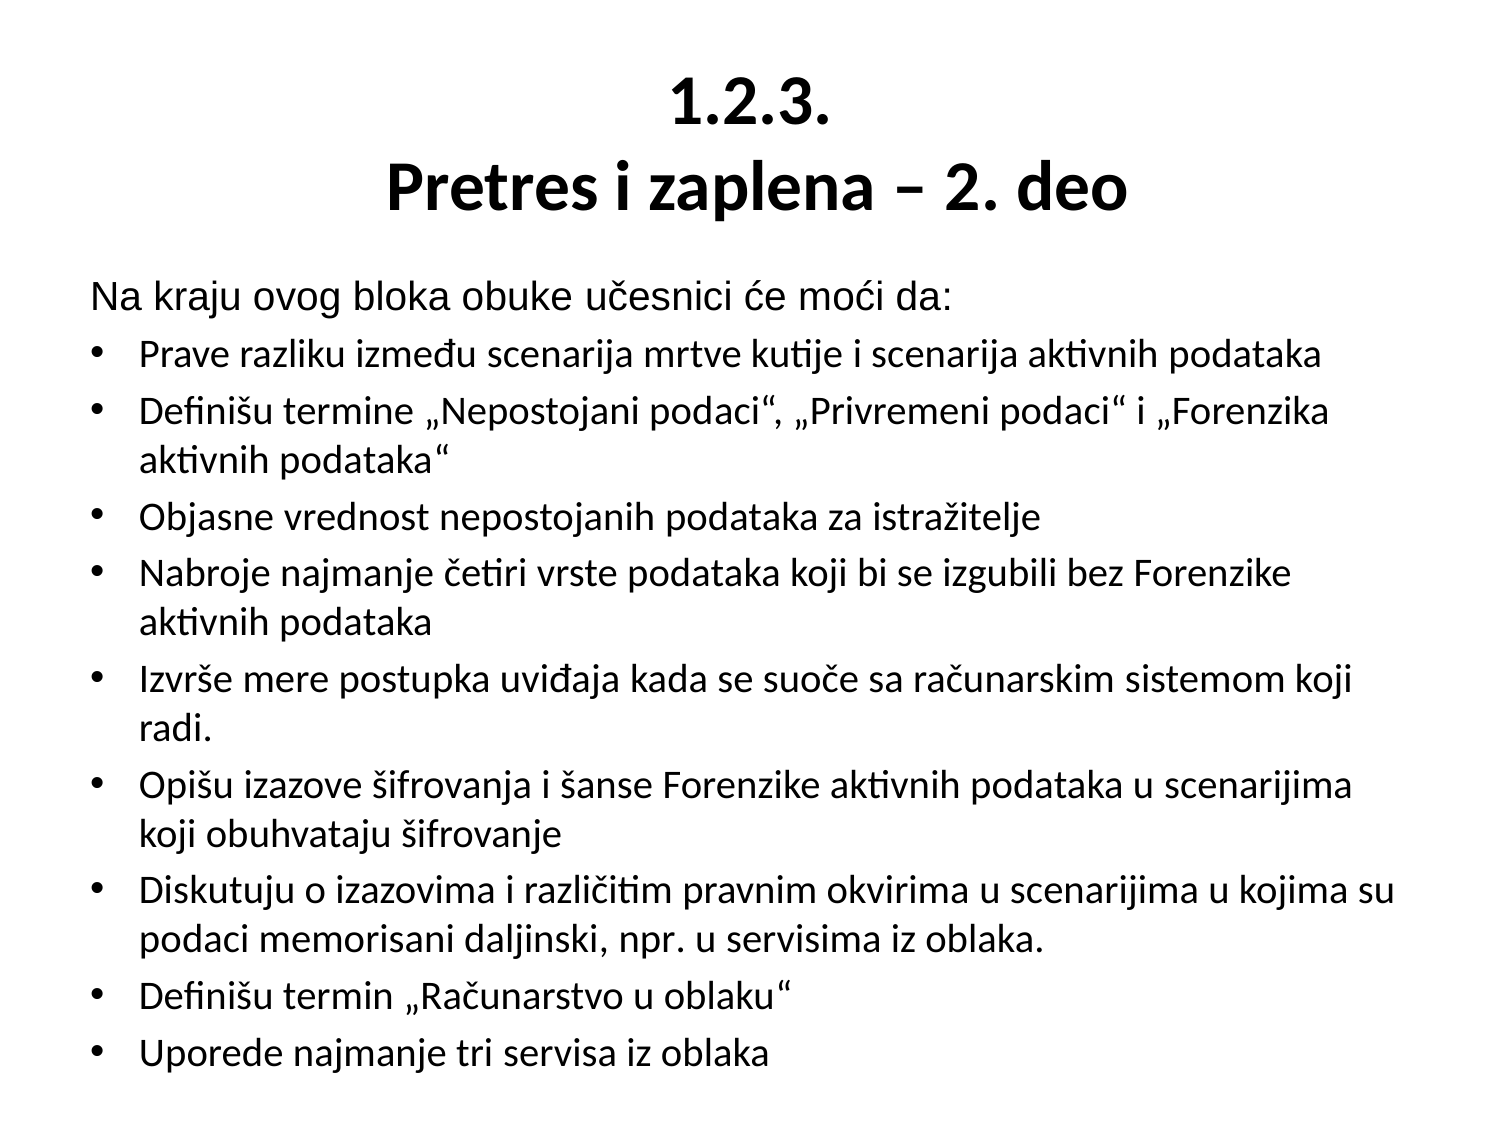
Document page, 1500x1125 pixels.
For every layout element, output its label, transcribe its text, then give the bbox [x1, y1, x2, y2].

title 1.2.3. Pretres i zaplena – 2. deo [75, 45, 1425, 233]
list Na kraju ovog bloka obuke učesnici će moći da: Prave razliku između scenarija mrtve kutije i scenarija aktivnih podataka Definišu termine „Nepostojani podaci“, „Privremeni podaci“ i „Forenzika aktivnih podataka“ Objasne vrednost nepostojanih podataka za istražitelje Nabroje najmanje četiri vrste podataka koji bi se izgubili bez Forenzike aktivnih podataka Izvrše mere postupka uviđaja kada se suoče sa računarskim sistemom koji radi. Opišu izazove šifrovanja i šanse Forenzike aktivnih podataka u scenarijima koji obuhvataju šifrovanje Diskutuju o izazovima i različitim pravnim okvirima u scenarijima u kojima su podaci memorisani daljinski, npr. u servisima iz oblaka. Definišu termin „Računarstvo u oblaku“ Uporede najmanje tri servisa iz oblaka [75, 262, 1425, 1089]
